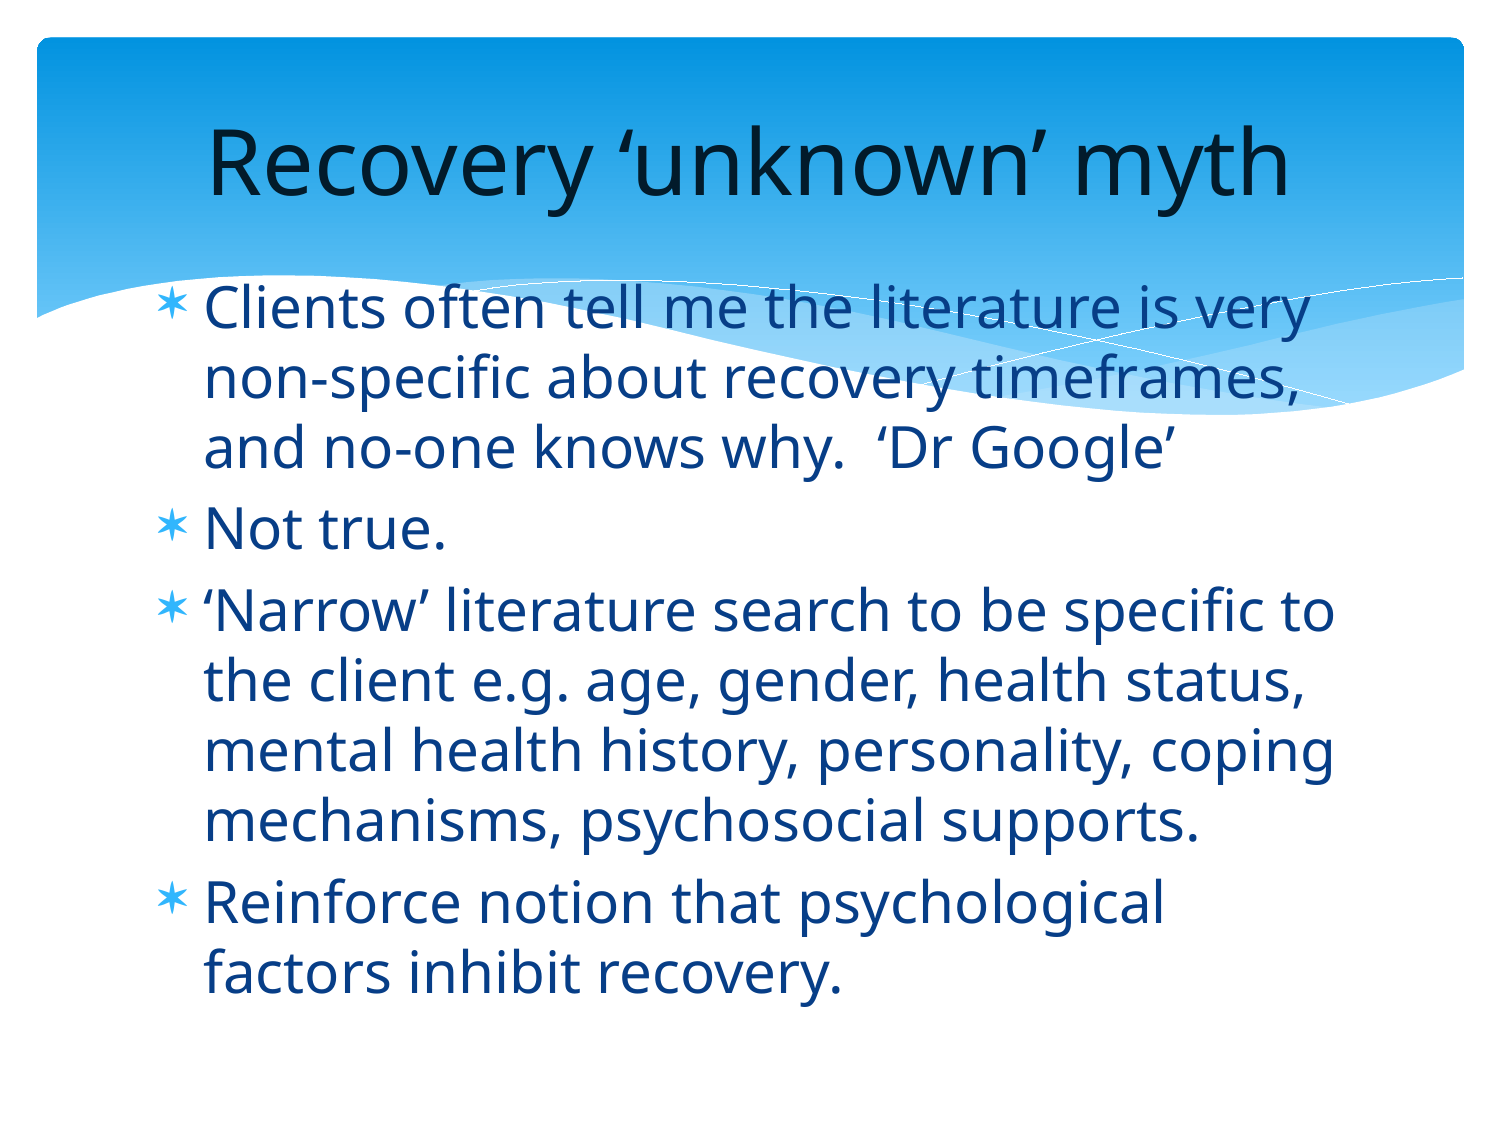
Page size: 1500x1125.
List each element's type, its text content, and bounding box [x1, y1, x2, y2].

list Clients often tell me the literature is very non-specific about recovery timeframes, and no-one knows why. ‘Dr Google’ Not true. ‘Narrow’ literature search to be specific to the client e.g. age, gender, health status, mental health history, personality, coping mechanisms, psychosocial supports. Reinforce notion that psychological factors inhibit recovery. [143, 262, 1359, 1005]
title Recovery ‘unknown’ myth [75, 55, 1425, 261]
